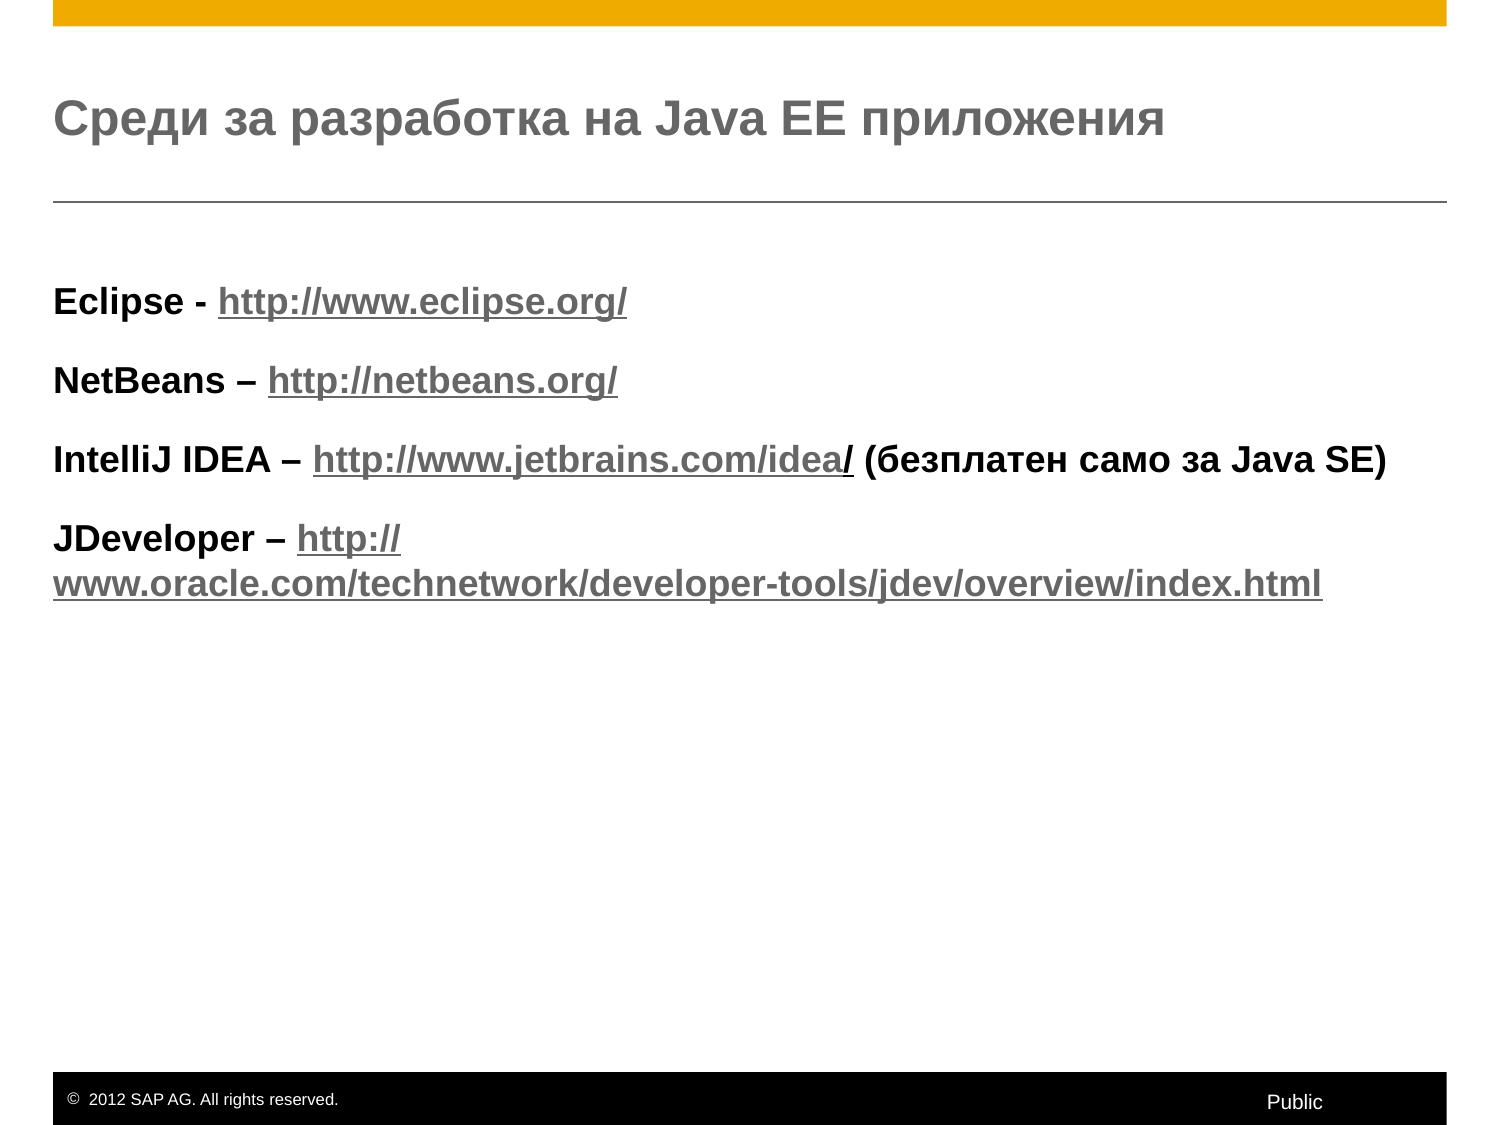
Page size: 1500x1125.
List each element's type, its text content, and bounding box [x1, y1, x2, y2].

title Среди за разработка на Jаva EE приложения [53, 53, 1447, 178]
list Eclipse - http://www.eclipse.org/ NetBeans – http://netbeans.org/ IntelliJ IDEA – http://www.jetbrains.com/idea/ (безплатен само за Java SE) JDeveloper – http://www.oracle.com/technetwork/developer-tools/jdev/overview/index.html [53, 277, 1447, 998]
